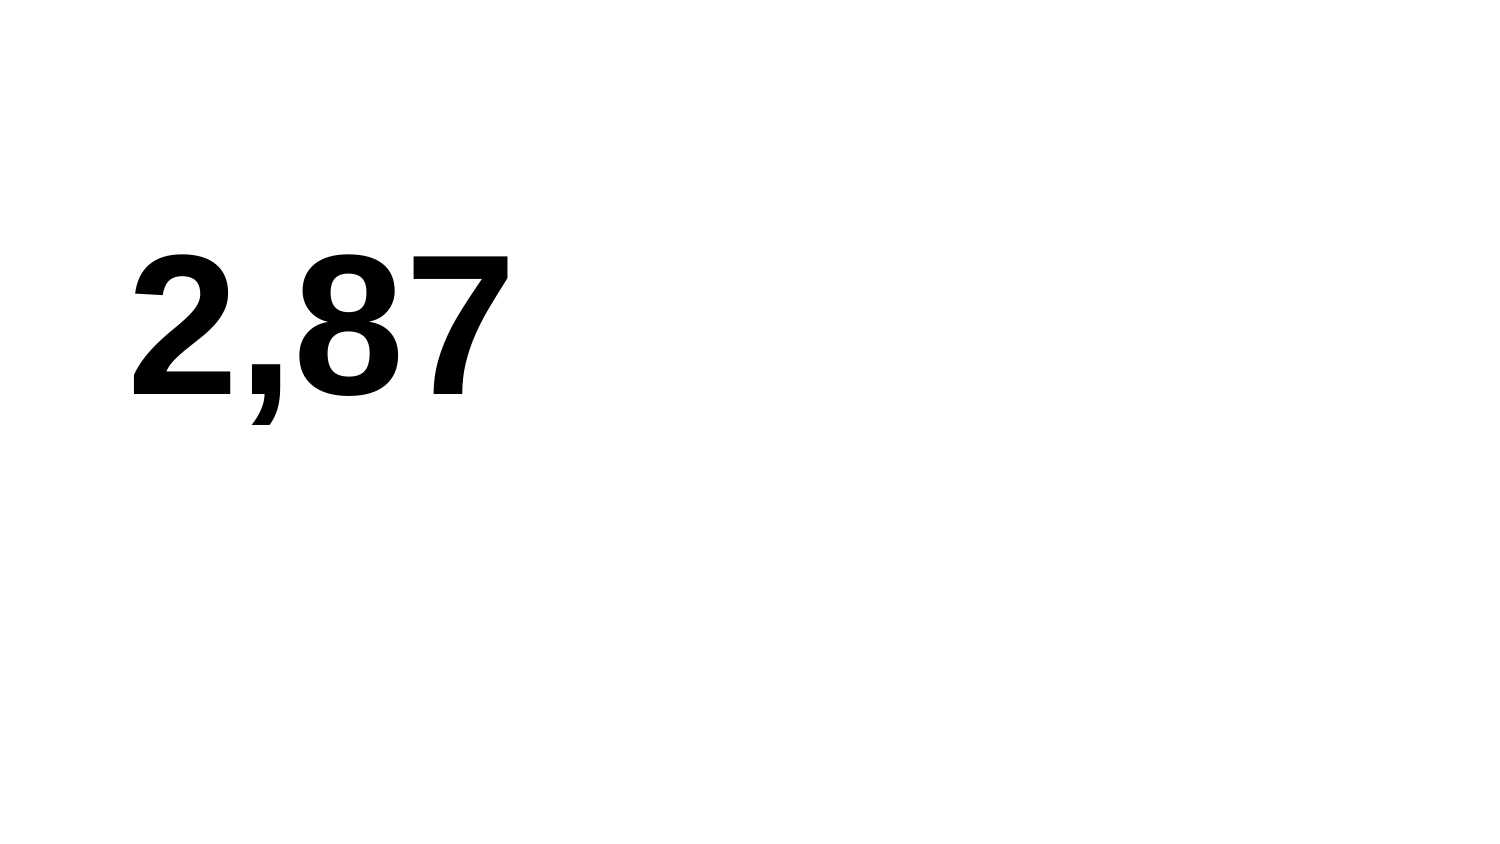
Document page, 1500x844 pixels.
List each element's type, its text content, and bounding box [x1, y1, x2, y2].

text_box 2,87 [112, 259, 1388, 450]
